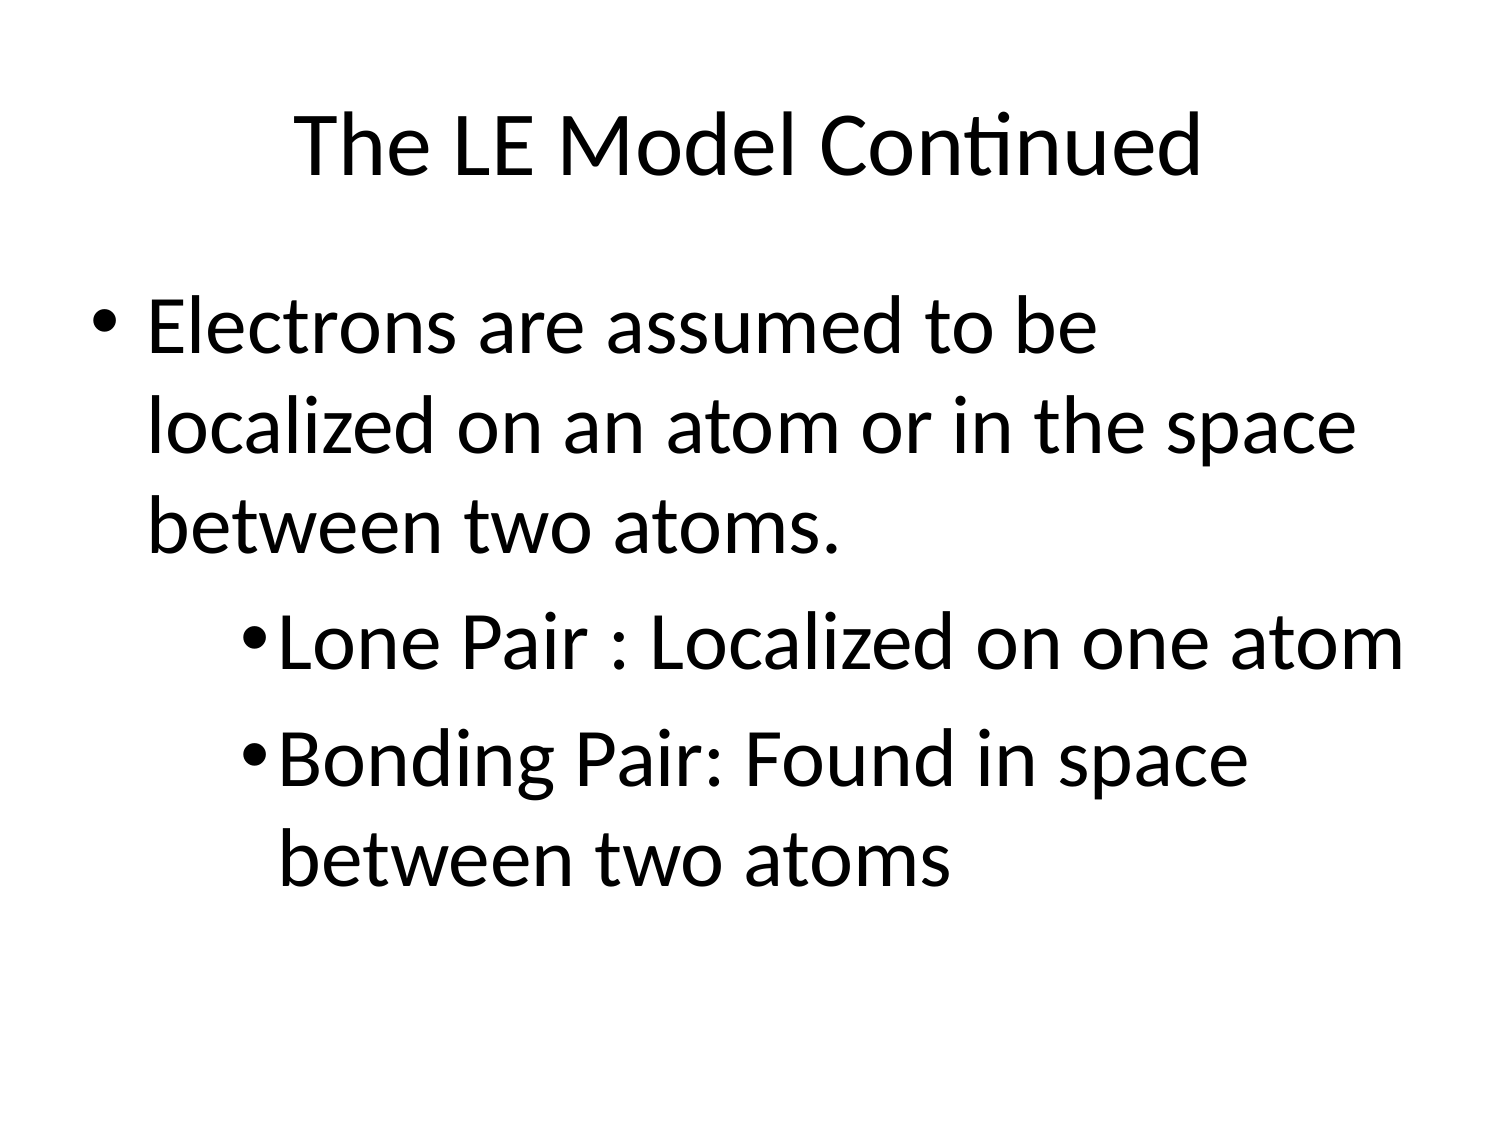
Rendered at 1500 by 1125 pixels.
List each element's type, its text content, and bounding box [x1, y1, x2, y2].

list Electrons are assumed to be localized on an atom or in the space between two atoms. Lone Pair : Localized on one atom Bonding Pair: Found in space between two atoms [75, 262, 1425, 1005]
title The LE Model Continued [75, 45, 1425, 233]
